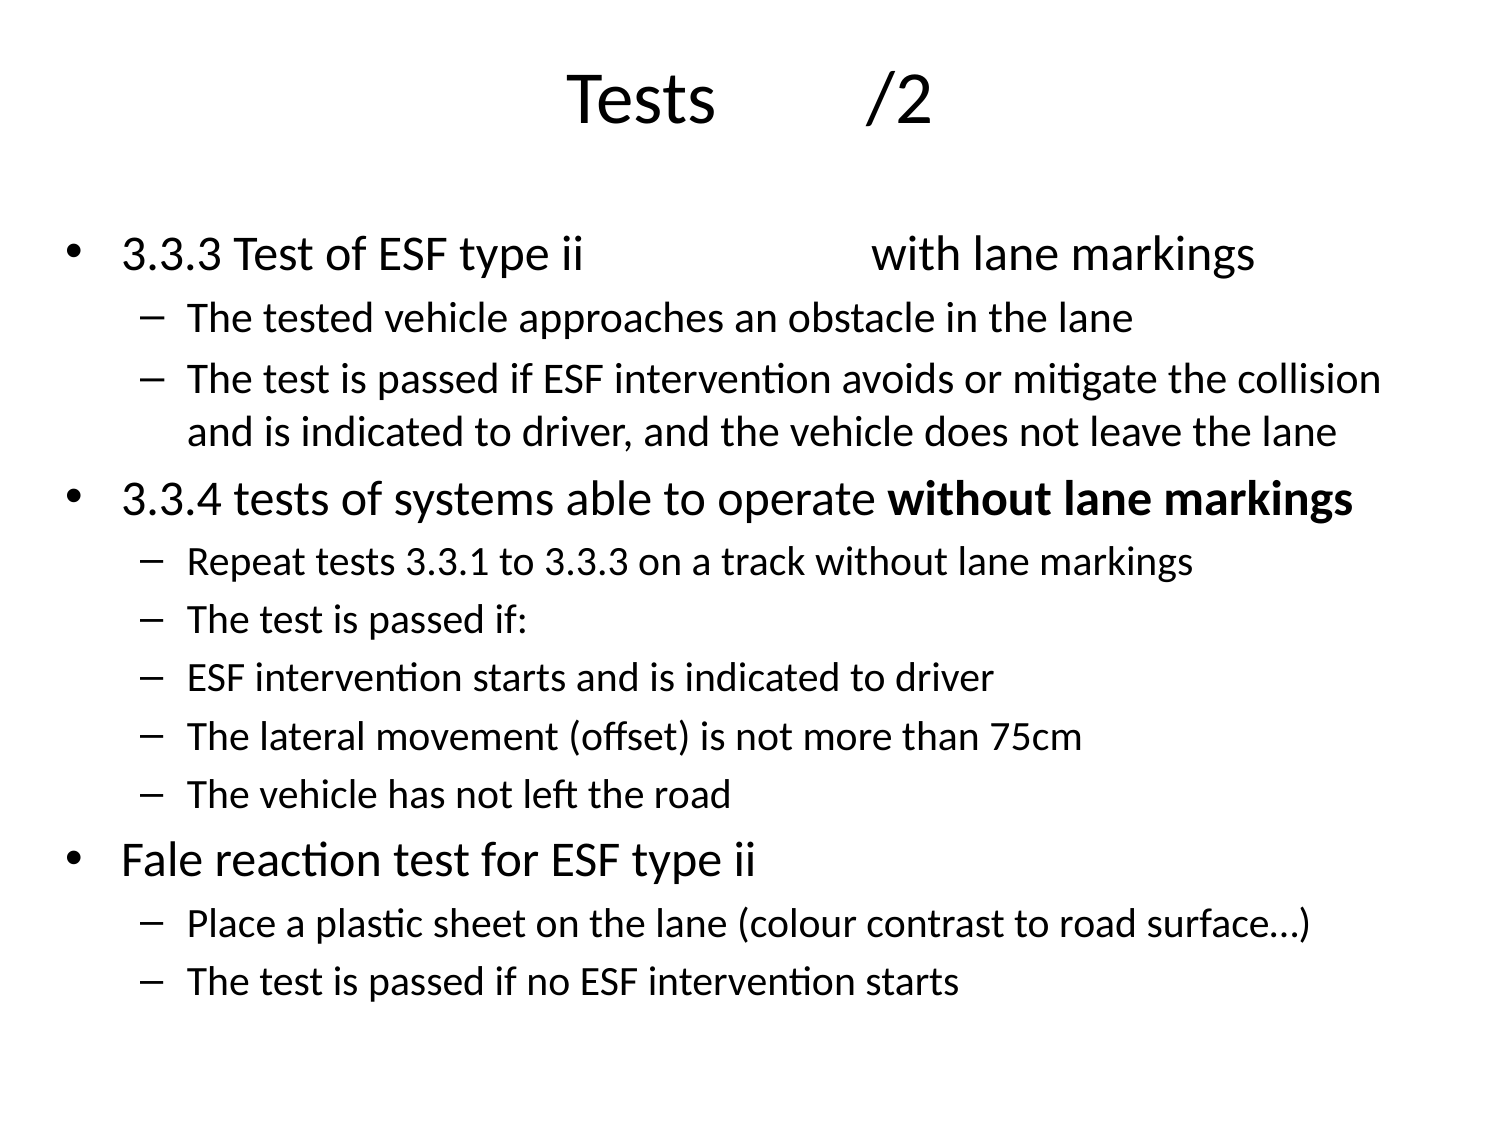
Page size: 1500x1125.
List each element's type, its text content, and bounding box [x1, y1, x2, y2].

list 3.3.3 Test of ESF type ii with lane markings The tested vehicle approaches an obstacle in the lane The test is passed if ESF intervention avoids or mitigate the collision and is indicated to driver, and the vehicle does not leave the lane 3.3.4 tests of systems able to operate without lane markings Repeat tests 3.3.1 to 3.3.3 on a track without lane markings The test is passed if: ESF intervention starts and is indicated to driver The lateral movement (offset) is not more than 75cm The vehicle has not left the road Fale reaction test for ESF type ii Place a plastic sheet on the lane (colour contrast to road surface…) The test is passed if no ESF intervention starts [50, 212, 1450, 1125]
title Tests /2 [75, 0, 1425, 188]
